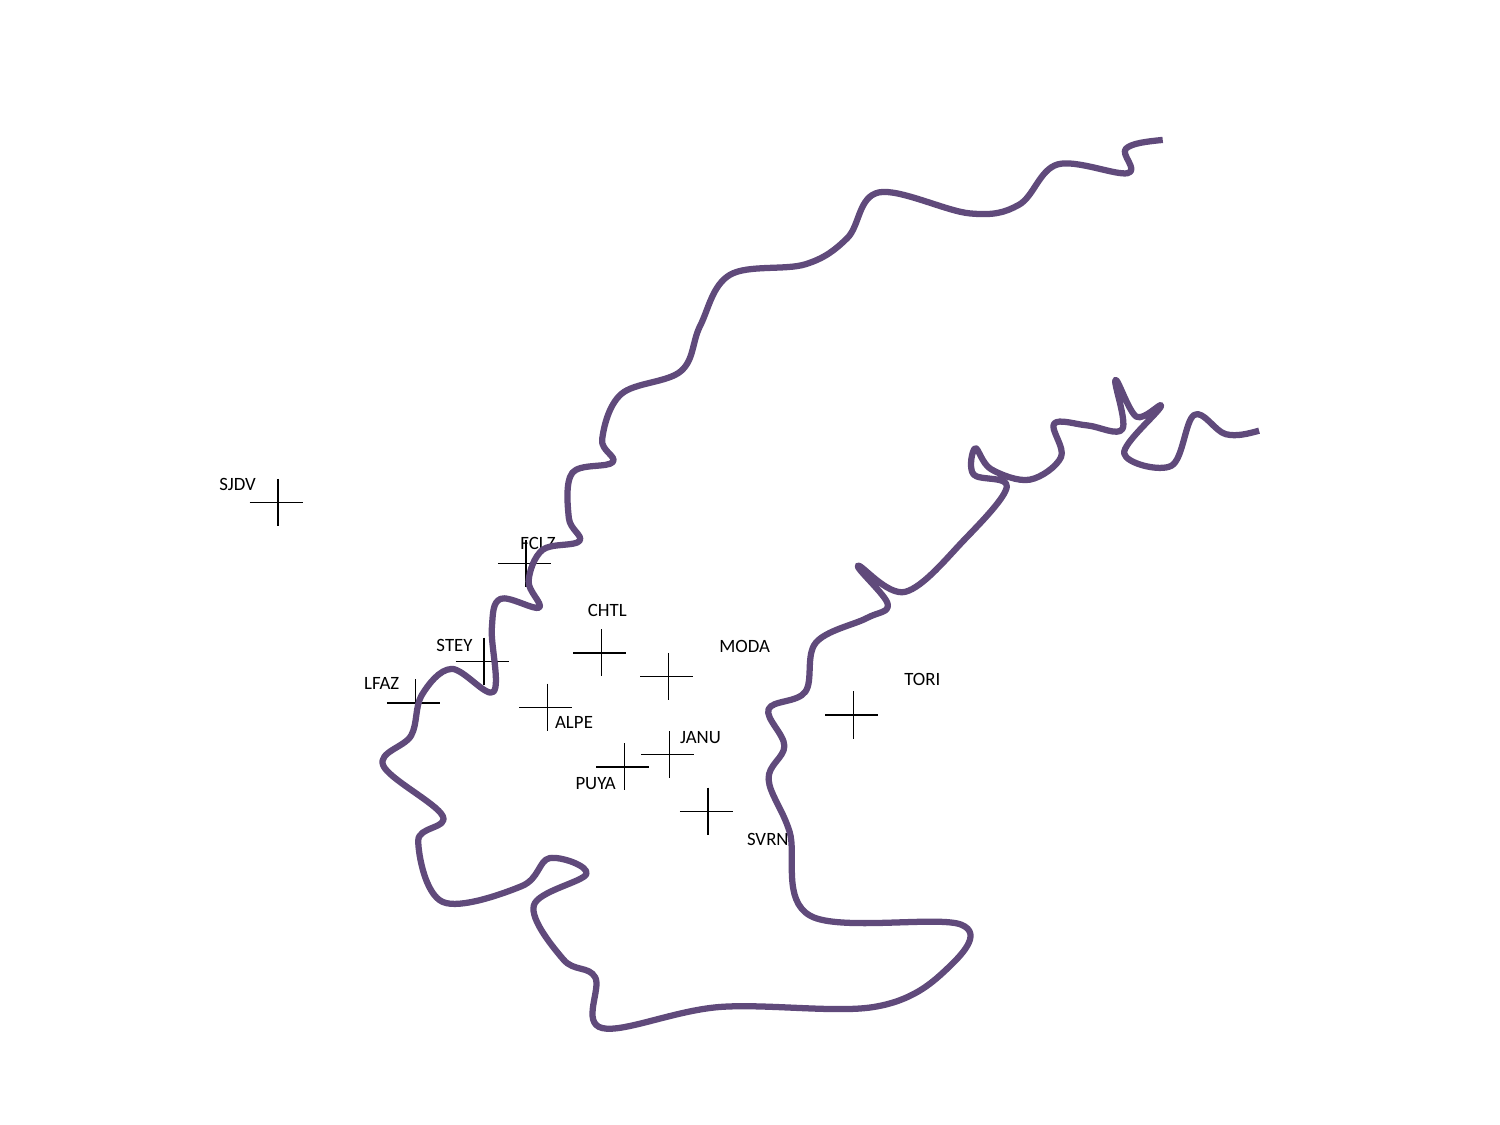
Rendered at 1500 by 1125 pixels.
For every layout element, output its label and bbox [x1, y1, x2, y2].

text_box [204, 139, 1260, 1034]
